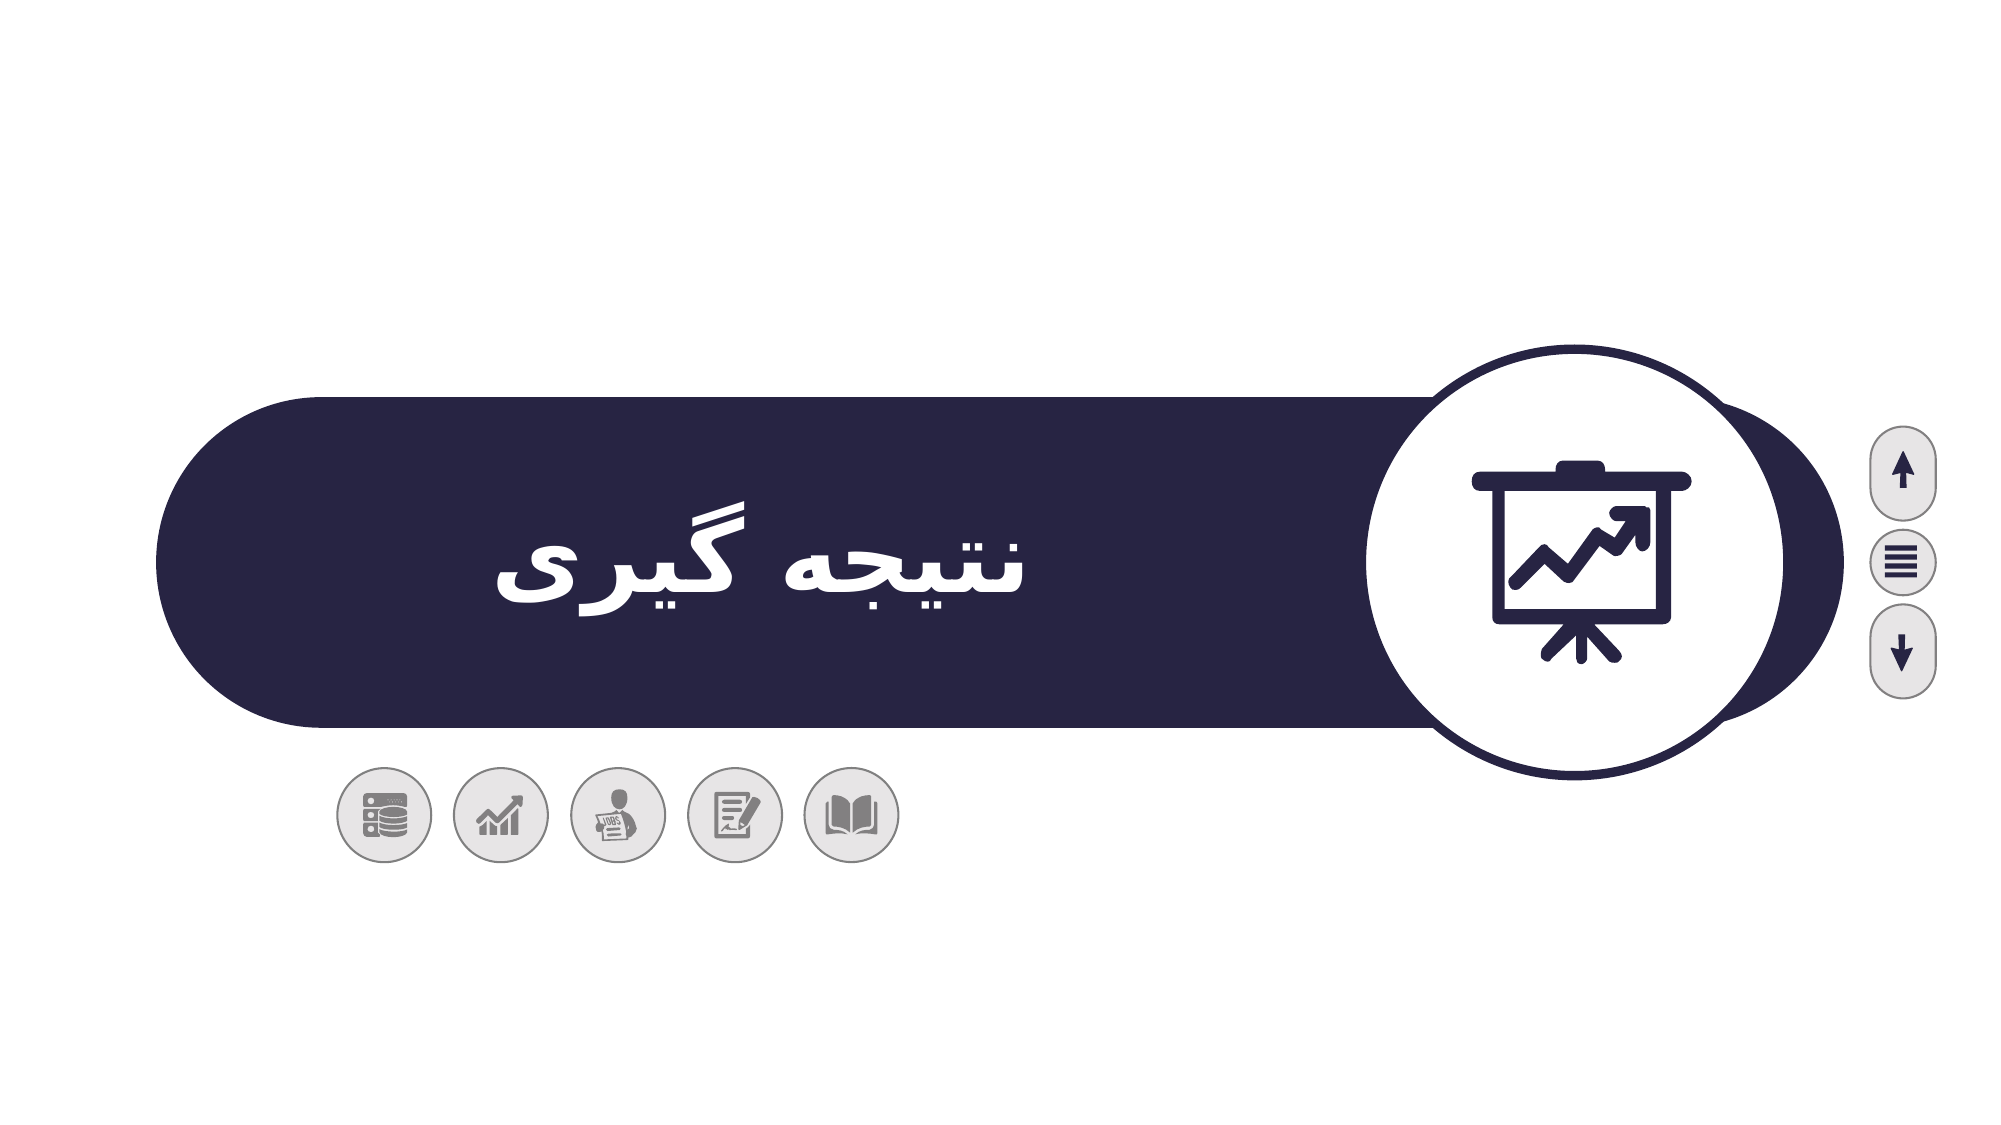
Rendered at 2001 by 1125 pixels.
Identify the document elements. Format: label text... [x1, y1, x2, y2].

text_box [595, 789, 637, 842]
text_box [852, 795, 872, 833]
text_box [336, 767, 433, 864]
text_box [825, 801, 848, 835]
text_box نتیجه گیری [157, 484, 1366, 620]
text_box [363, 793, 408, 838]
text_box [452, 767, 549, 864]
text_box [831, 795, 851, 833]
text_box [476, 795, 523, 835]
text_box [1471, 460, 1692, 665]
text_box [714, 791, 761, 839]
text_box [570, 767, 667, 864]
text_box [687, 767, 784, 864]
text_box [803, 766, 900, 864]
text_box [855, 801, 878, 835]
